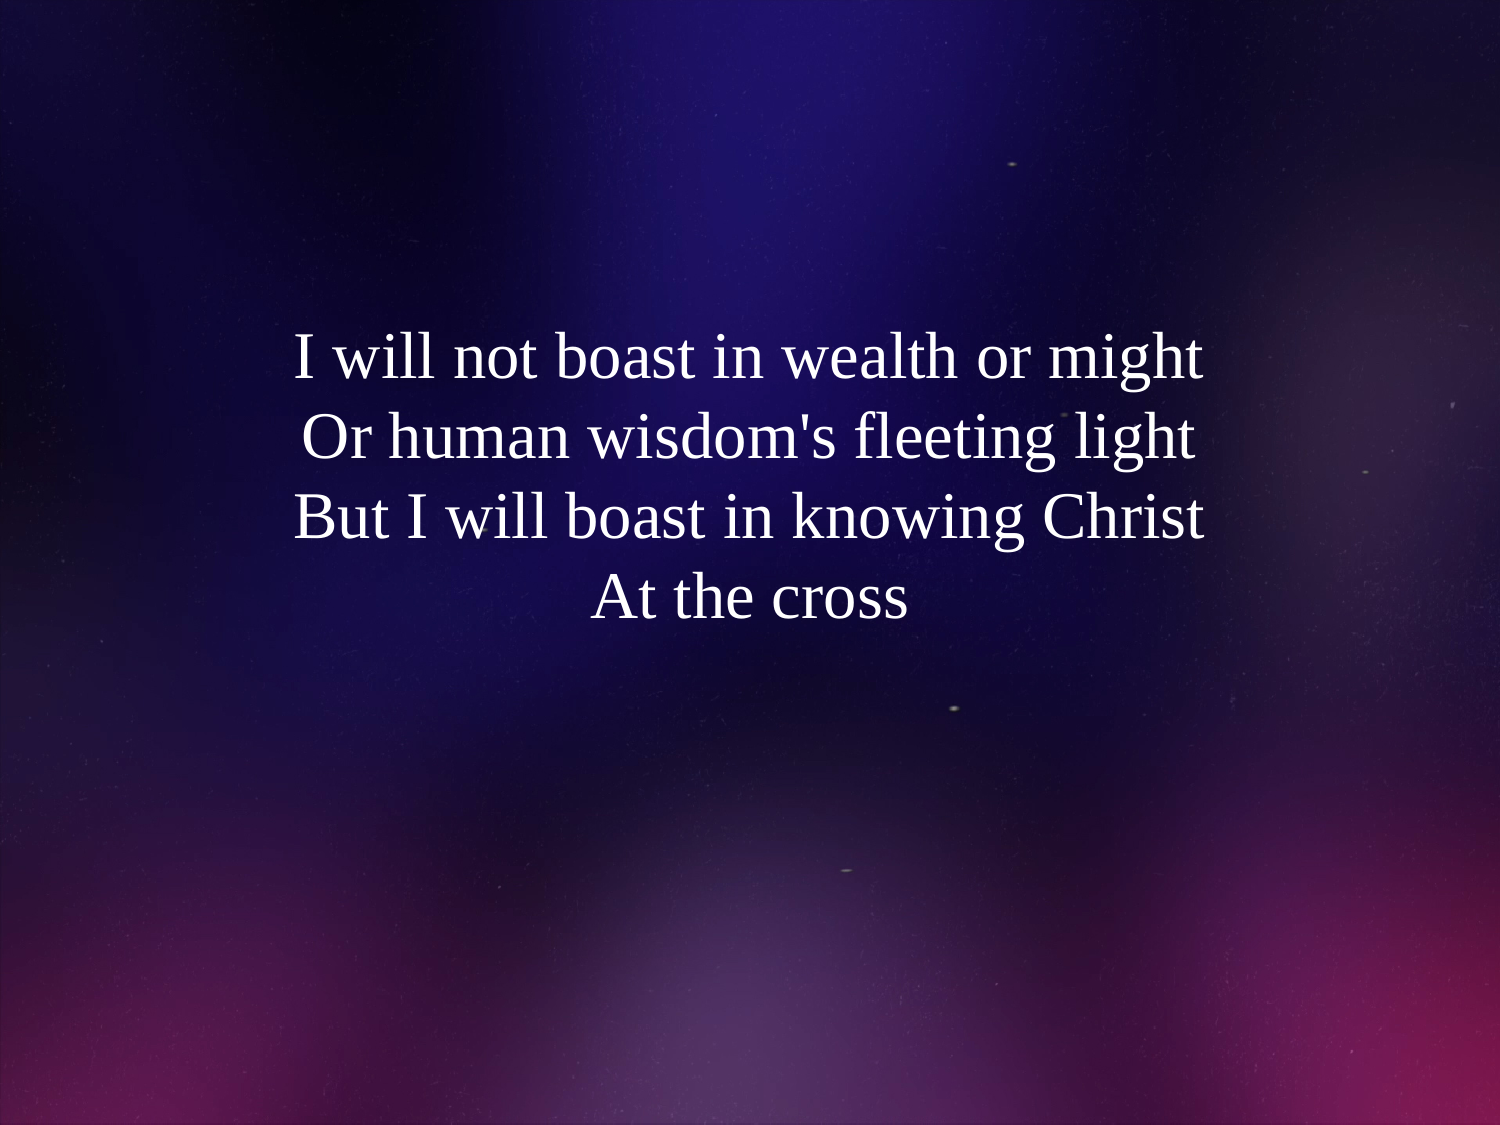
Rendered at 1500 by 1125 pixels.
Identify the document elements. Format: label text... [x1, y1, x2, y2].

title I will not boast in wealth or might Or human wisdom's fleeting light But I will boast in knowing Christ At the cross [112, 378, 1388, 566]
picture [0, 0, 1500, 1125]
